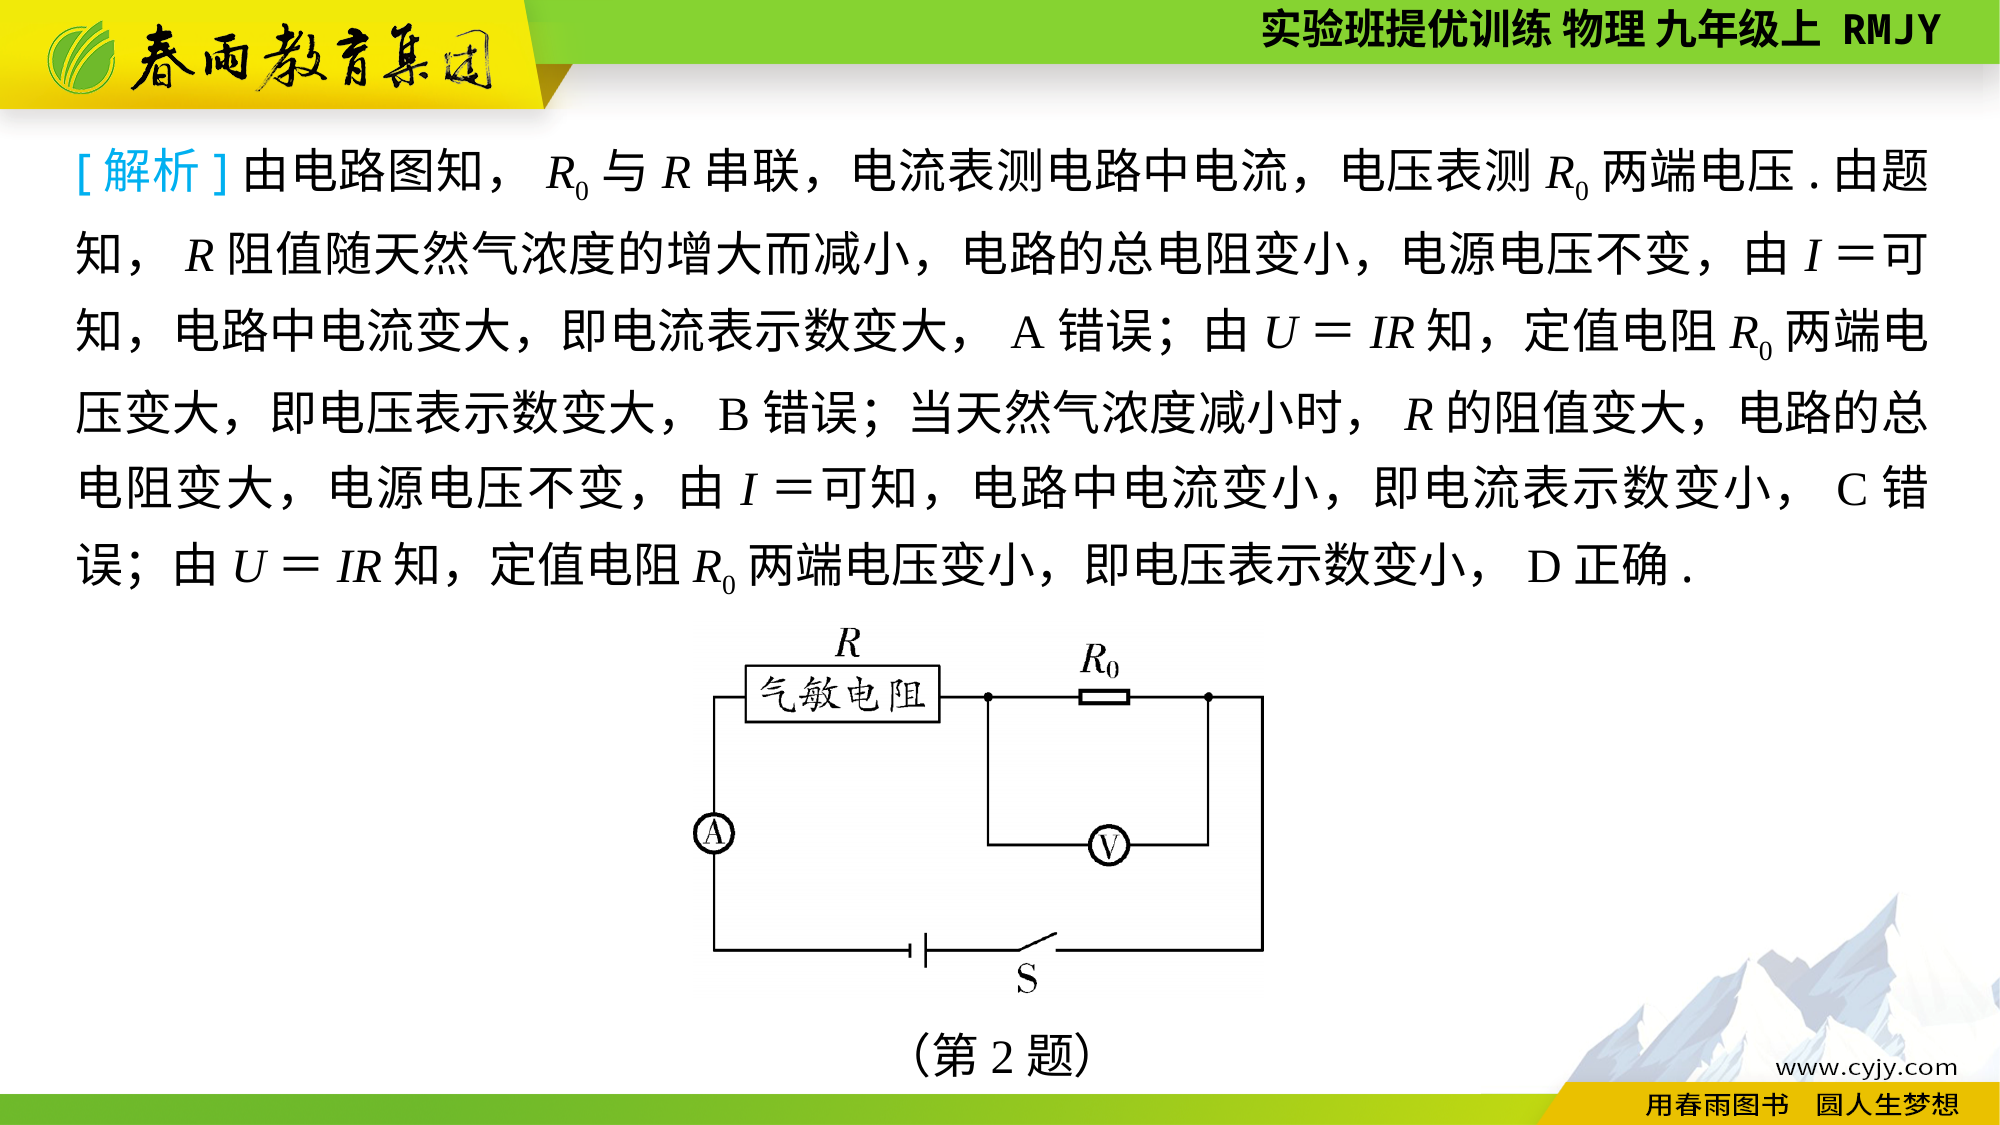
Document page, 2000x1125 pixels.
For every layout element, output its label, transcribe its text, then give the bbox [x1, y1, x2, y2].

text_box （第2题） [868, 1005, 1137, 1091]
picture [0, 0, 2000, 1125]
